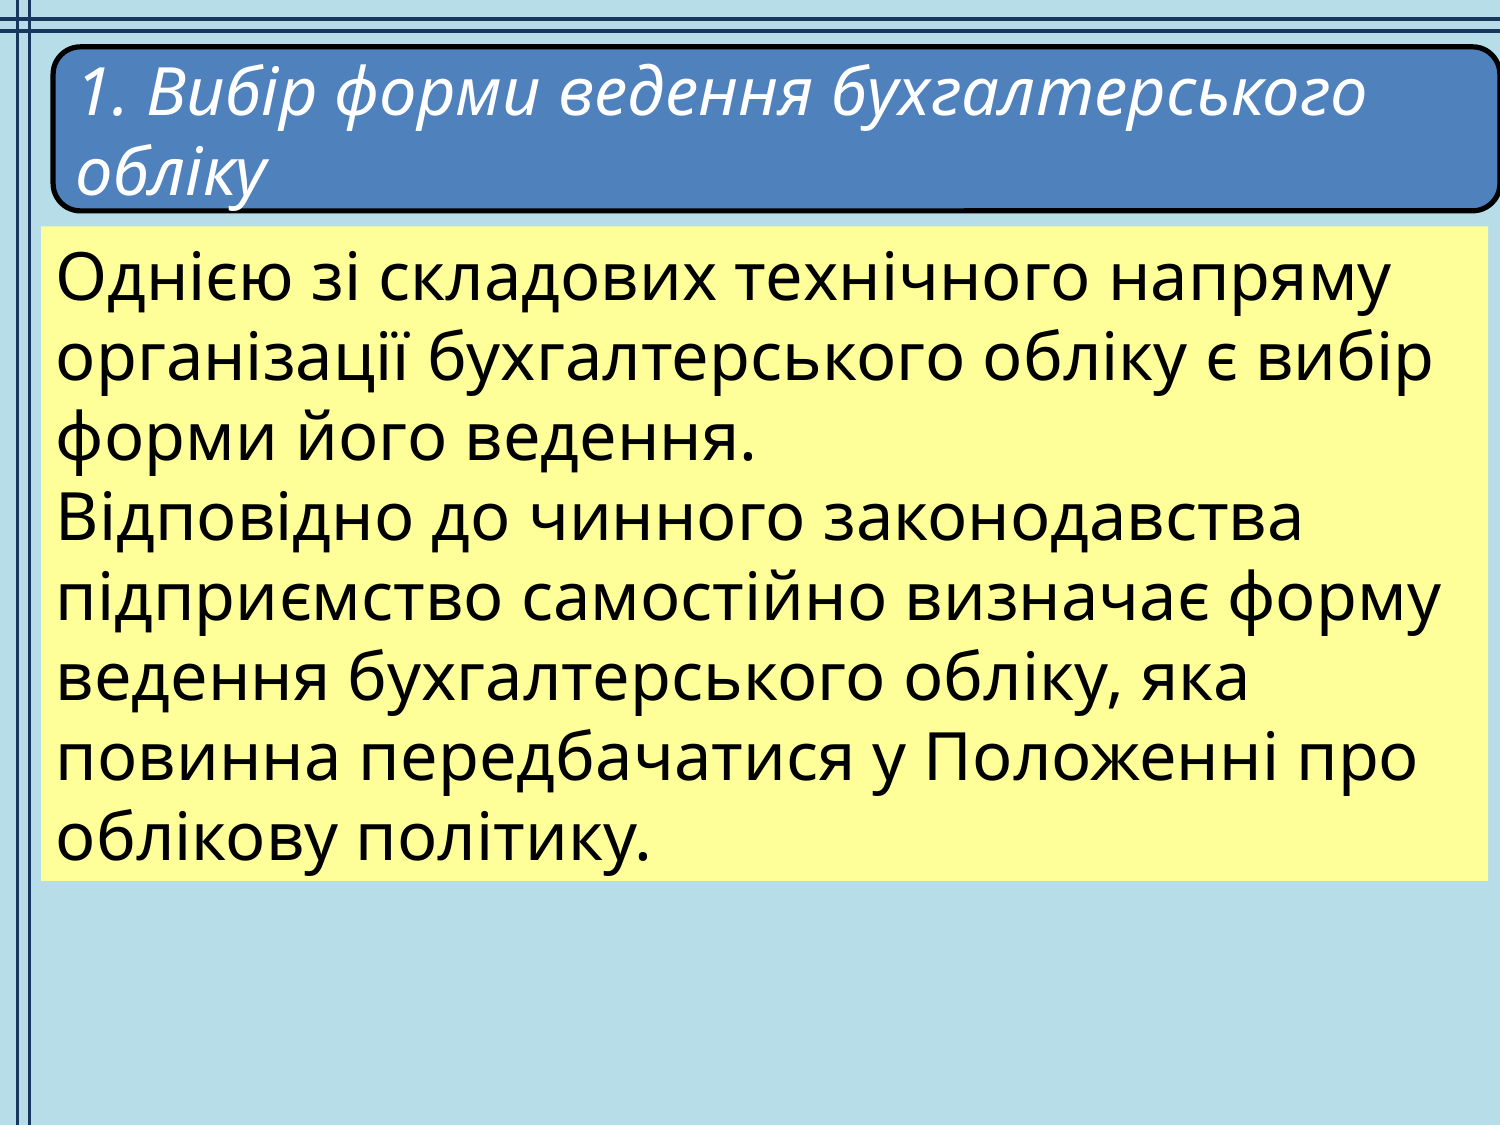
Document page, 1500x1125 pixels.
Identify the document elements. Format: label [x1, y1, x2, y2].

text_box [0, 0, 1500, 1125]
